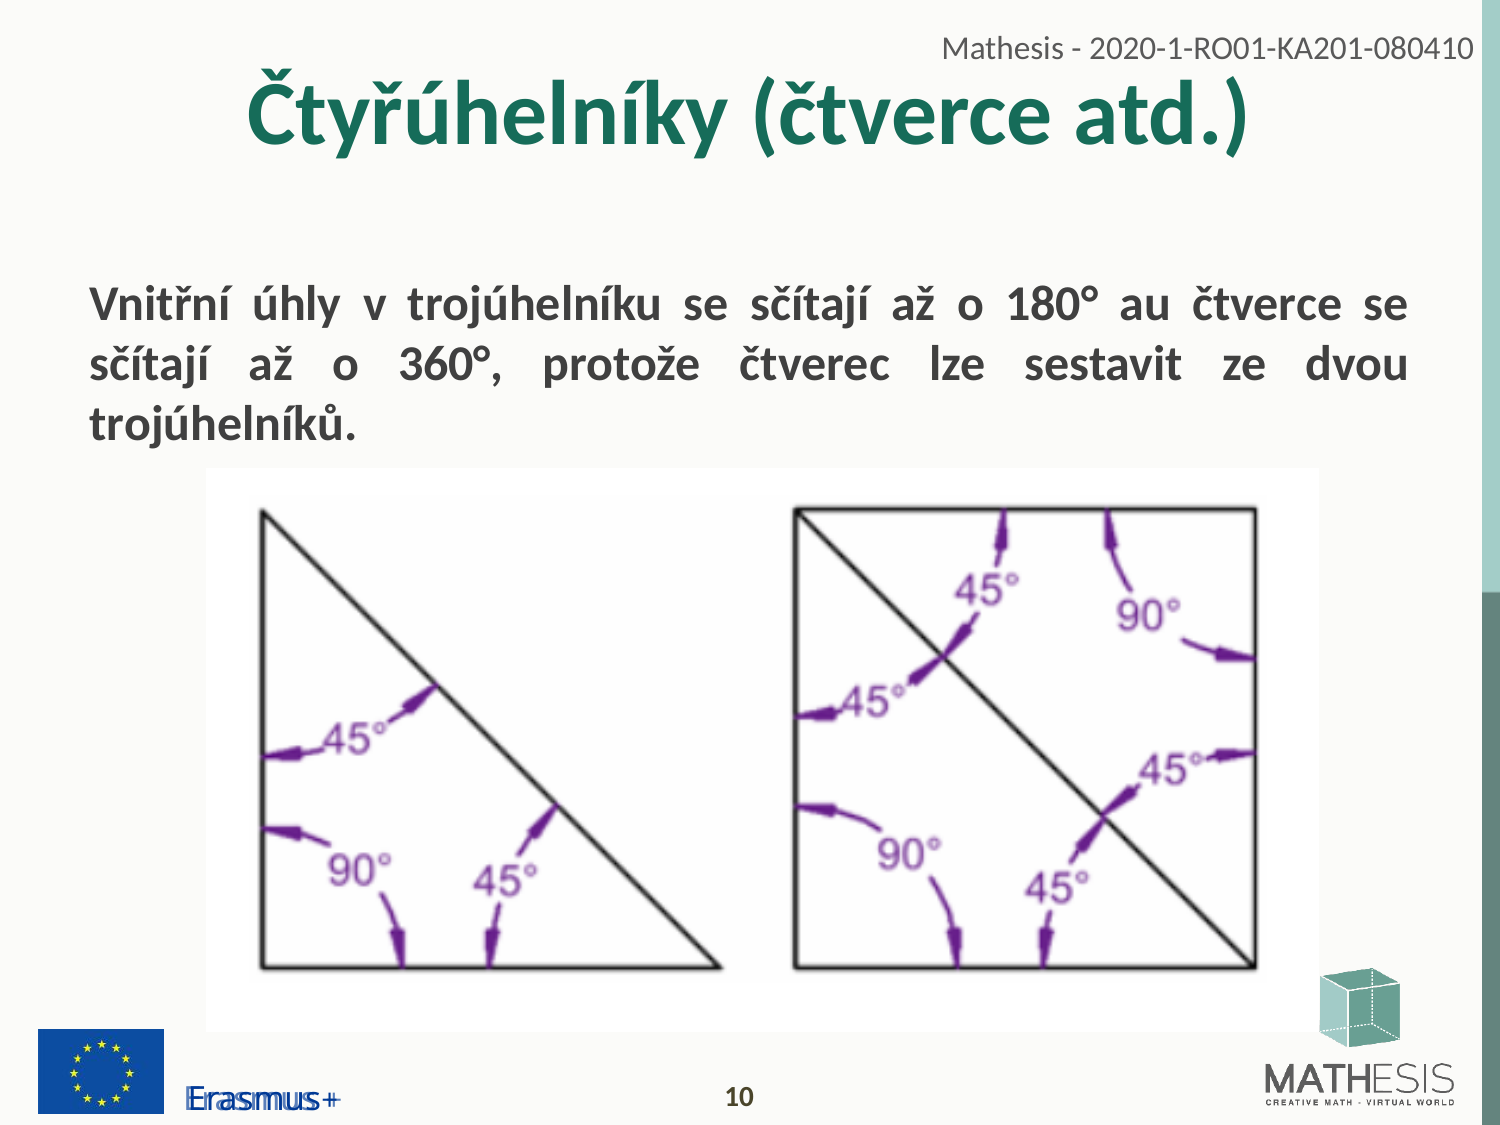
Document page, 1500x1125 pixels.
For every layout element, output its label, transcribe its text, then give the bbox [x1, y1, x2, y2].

list Vnitřní úhly v trojúhelníku se sčítají až o 180° au čtverce se sčítají až o 360°, protože čtverec lze sestavit ze dvou trojúhelníků. [75, 262, 1425, 1005]
title Čtyřúhelníky (čtverce atd.) [75, 45, 1425, 233]
picture [38, 1029, 164, 1114]
picture [206, 467, 1319, 1032]
